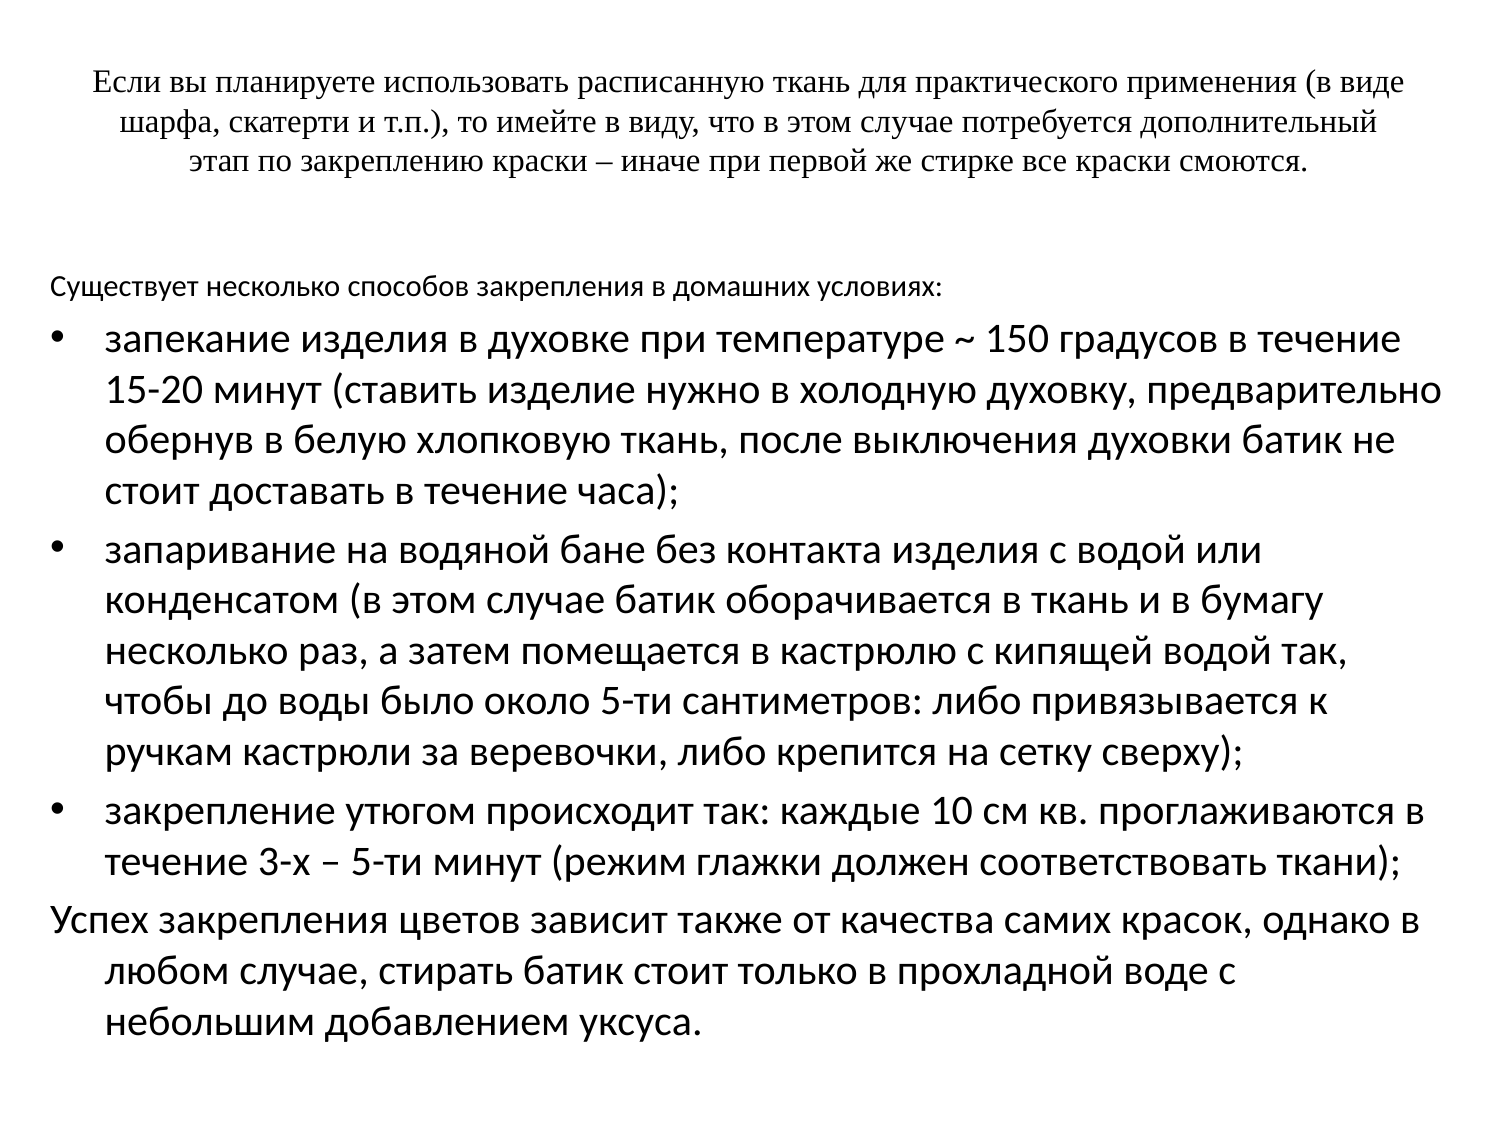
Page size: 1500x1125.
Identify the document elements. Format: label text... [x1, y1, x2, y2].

list Существует несколько способов закрепления в домашних условиях: запекание изделия в духовке при температуре ~ 150 градусов в течение 15-20 минут (ставить изделие нужно в холодную духовку, предварительно обернув в белую хлопковую ткань, после выключения духовки батик не стоит доставать в течение часа); запаривание на водяной бане без контакта изделия с водой или конденсатом (в этом случае батик оборачивается в ткань и в бумагу несколько раз, а затем помещается в кастрюлю с кипящей водой так, чтобы до воды было около 5-ти сантиметров: либо привязывается к ручкам кастрюли за веревочки, либо крепится на сетку сверху); закрепление утюгом происходит так: каждые 10 см кв. проглаживаются в течение 3-х – 5-ти минут (режим глажки должен соответствовать ткани); Успех закрепления цветов зависит также от качества самих красок, однако в любом случае, стирать батик стоит только в прохладной воде с небольшим добавлением уксуса. [35, 257, 1465, 1102]
title Если вы планируете использовать расписанную ткань для практического применения (в виде шарфа, скатерти и т.п.), то имейте в виду, что в этом случае потребуется дополнительный этап по закреплению краски – иначе при первой же стирке все краски смоются. [75, 45, 1425, 233]
